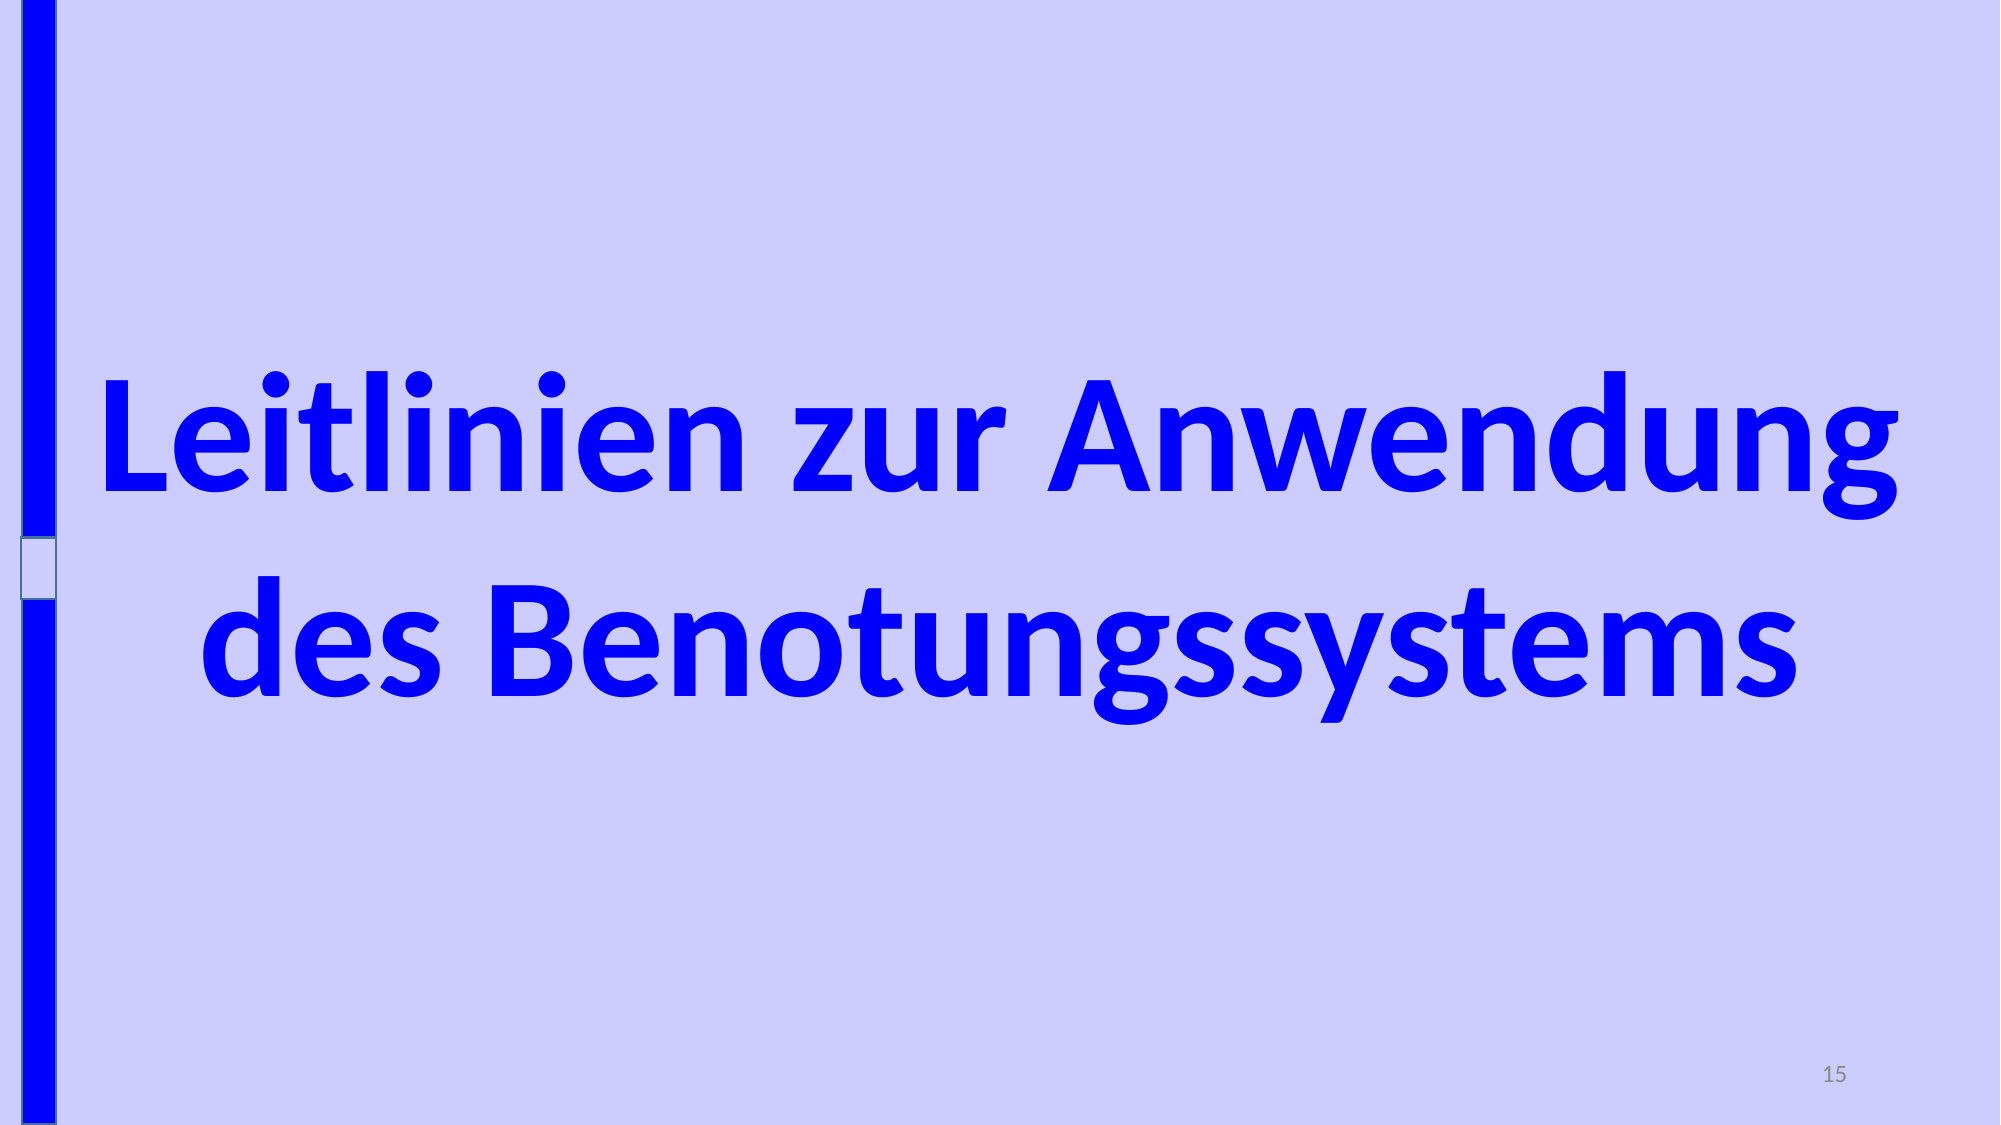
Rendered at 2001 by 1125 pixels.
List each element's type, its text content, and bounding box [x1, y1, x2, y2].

text_box [21, 0, 57, 536]
text_box [20, 536, 57, 600]
slide_number 15 [1412, 1042, 1863, 1103]
text_box Leitlinien zur Anwendung des Benotungssystems [82, 313, 1918, 738]
text_box [21, 600, 57, 1125]
